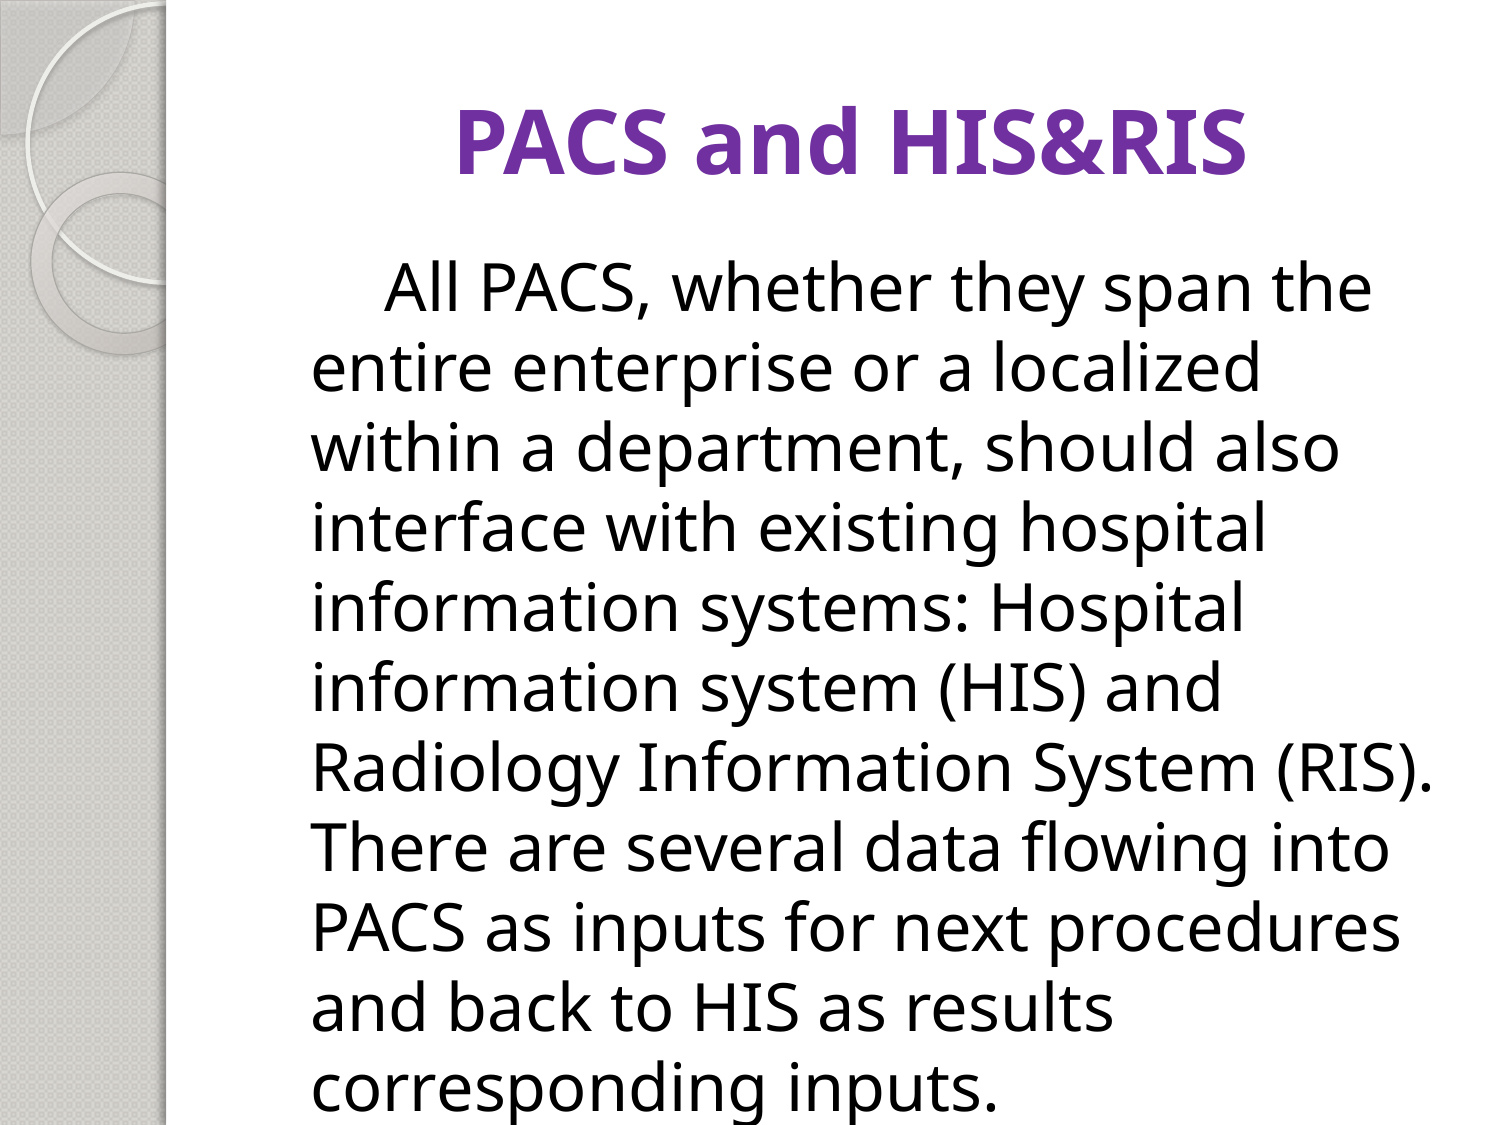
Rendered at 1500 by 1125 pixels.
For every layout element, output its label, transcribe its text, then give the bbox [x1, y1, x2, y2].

list All PACS, whether they span the entire enterprise or a localized within a department, should also interface with existing hospital information systems: Hospital information system (HIS) and Radiology Information System (RIS). There are several data flowing into PACS as inputs for next procedures and back to HIS as results corresponding inputs. [235, 237, 1466, 1025]
title PACS and HIS&RIS [235, 45, 1466, 233]
